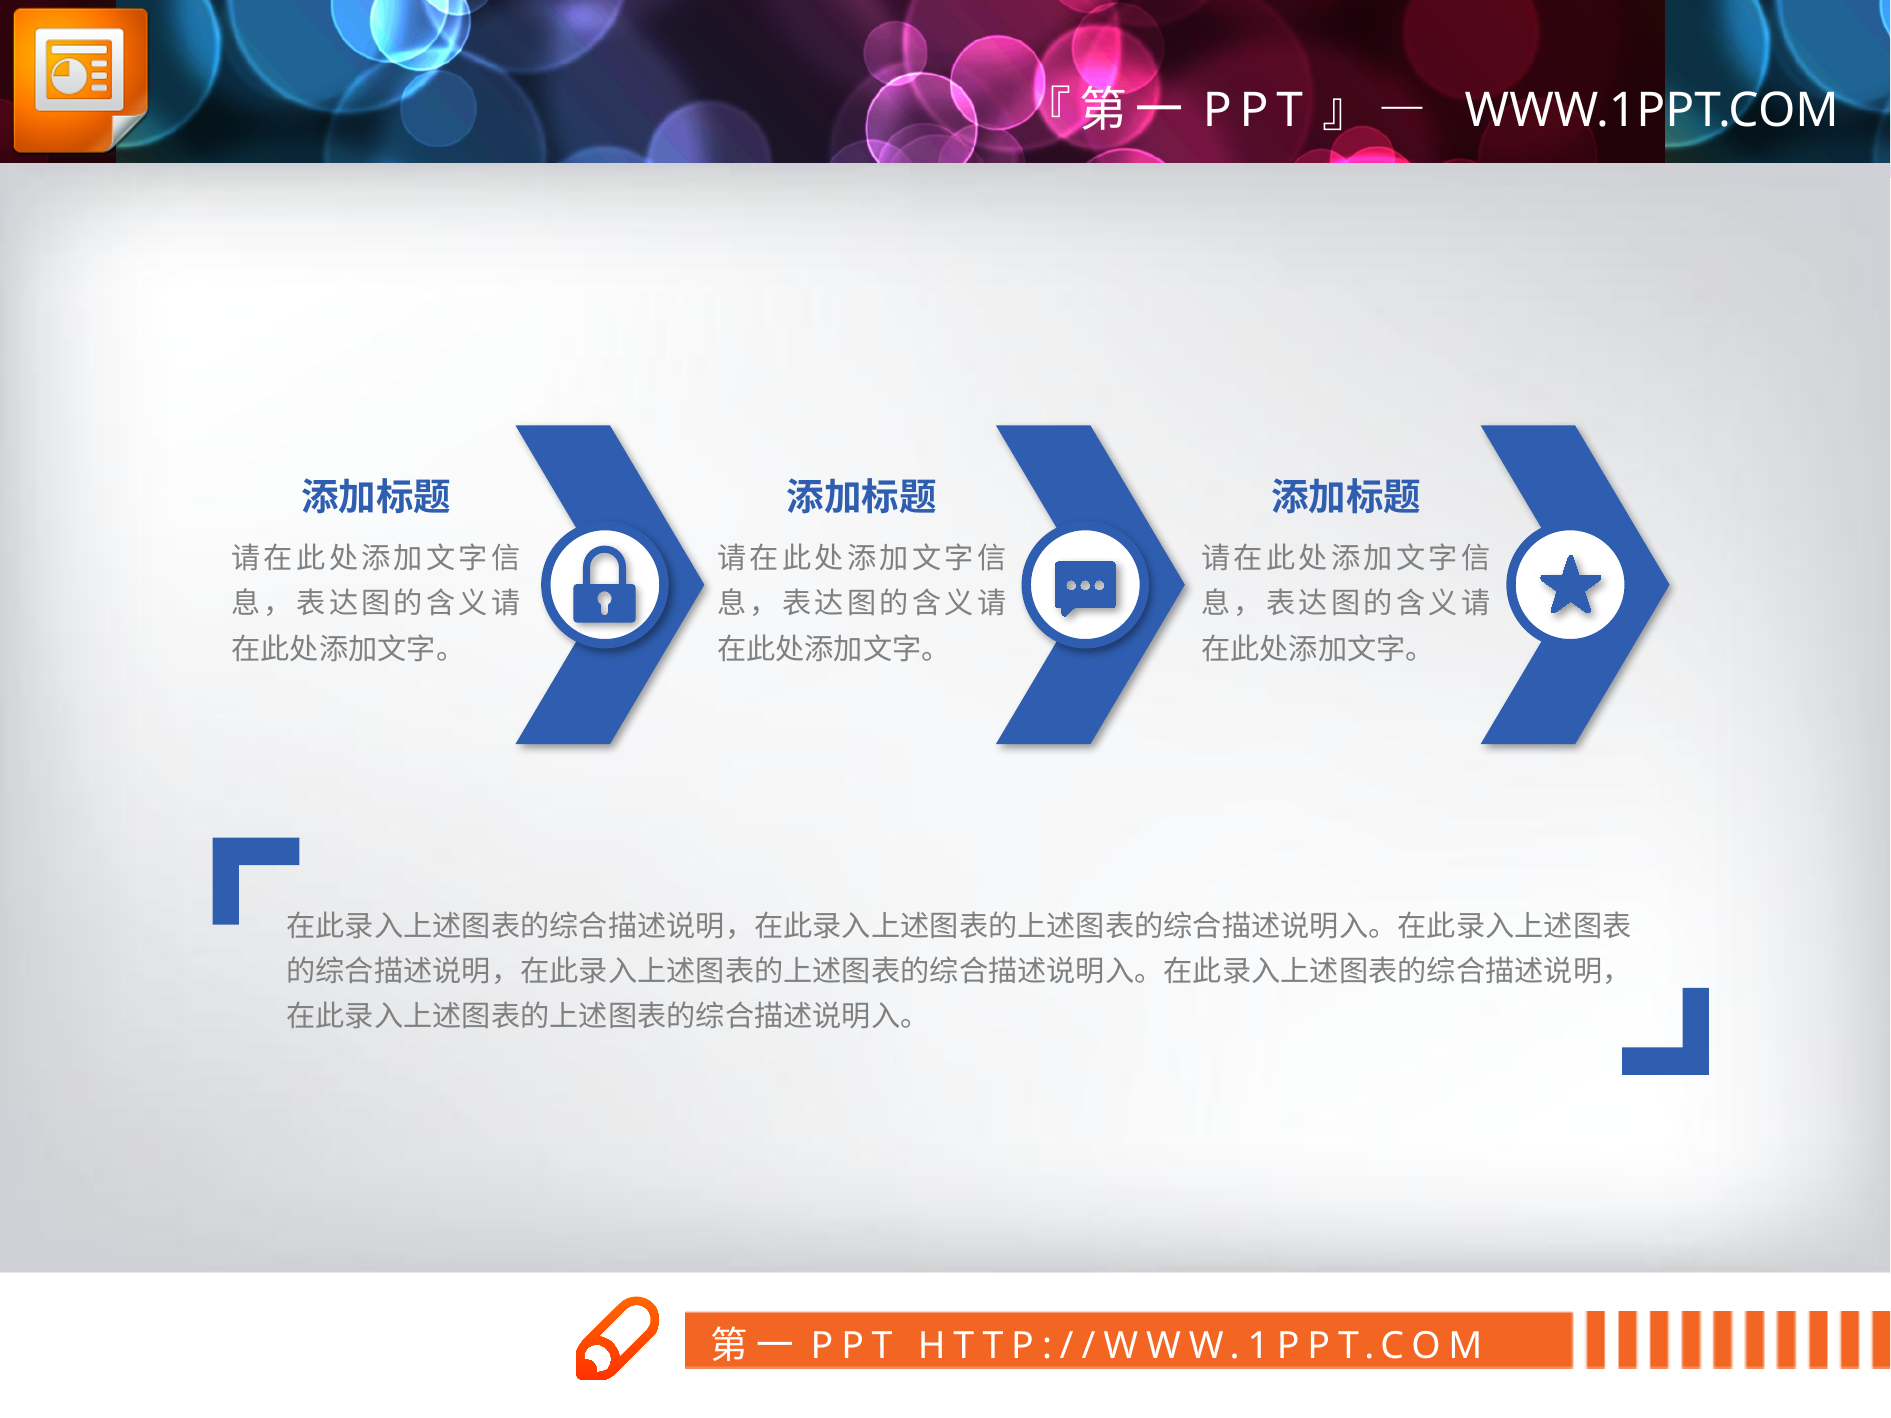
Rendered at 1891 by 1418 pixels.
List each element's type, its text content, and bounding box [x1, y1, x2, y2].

text_box 添加标题 [286, 465, 467, 521]
text_box [995, 425, 1185, 745]
text_box [515, 649, 667, 745]
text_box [1510, 525, 1630, 644]
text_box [545, 525, 665, 644]
text_box 请在此处添加文字信息，表达图的含义请在此处添加文字。 [1186, 521, 1506, 718]
text_box [515, 425, 702, 648]
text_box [1025, 525, 1145, 644]
text_box [1622, 987, 1709, 1075]
text_box 添加标题 [772, 465, 952, 521]
text_box 在此录入上述图表的综合描述说明，在此录入上述图表的上述图表的综合描述说明入。在此录入上述图表的综合描述说明，在此录入上述图表的上述图表的综合描述说明入。在此录入上述图表的综合描述说明，在此录入上述图表的上述图表的综合描述说明入。 [271, 889, 1674, 1041]
text_box [1480, 425, 1670, 745]
text_box 请在此处添加文字信息，表达图的含义请在此处添加文字。 [702, 521, 1022, 718]
text_box [212, 837, 300, 925]
text_box 请在此处添加文字信息，表达图的含义请在此处添加文字。 [216, 521, 536, 718]
picture [0, 0, 1891, 1275]
picture [685, 1311, 1891, 1369]
text_box 添加标题 [1256, 465, 1437, 521]
